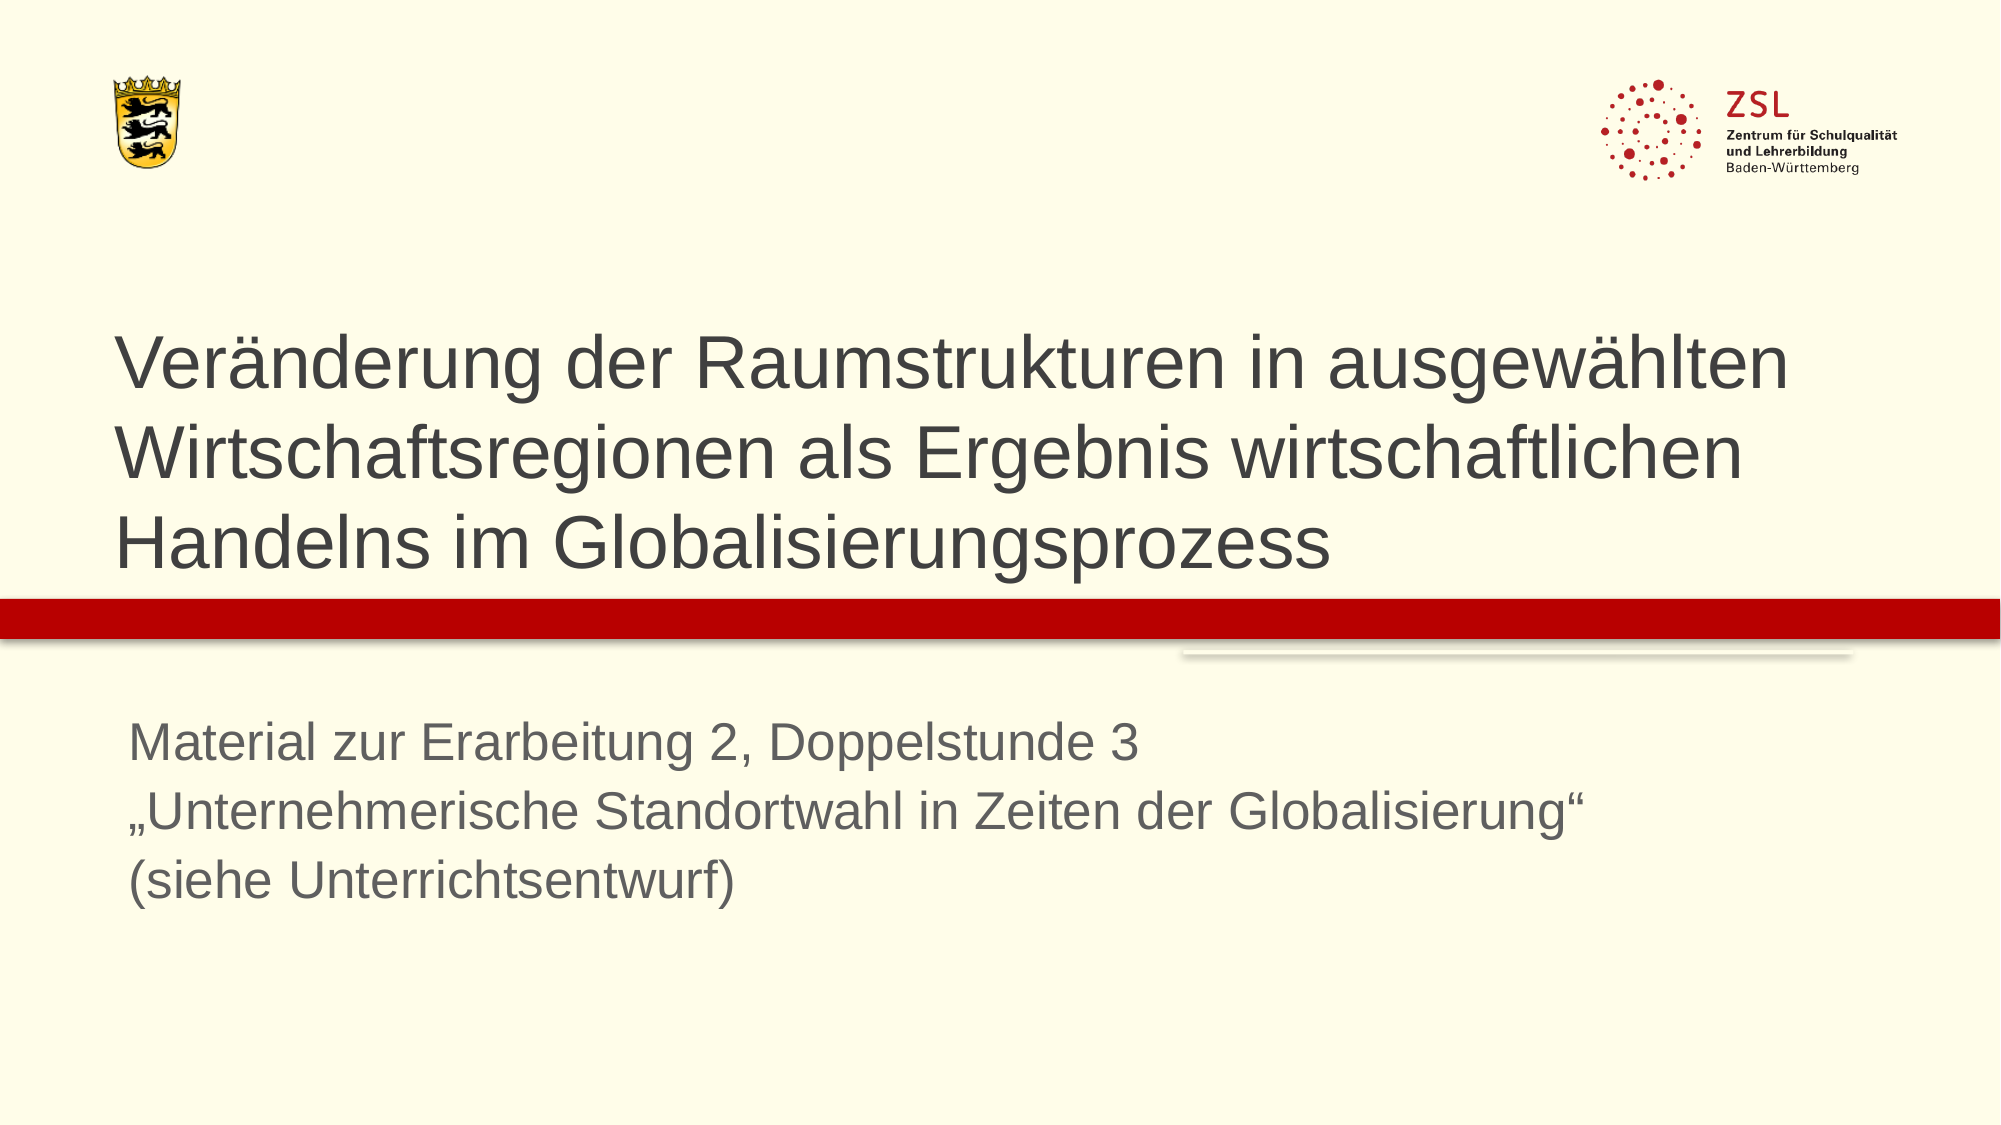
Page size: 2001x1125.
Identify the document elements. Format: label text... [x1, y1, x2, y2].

picture [111, 73, 184, 172]
title Veränderung der Raumstrukturen in ausgewählten Wirtschaftsregionen als Ergebnis wirtschaftlichen Handelns im Globalisierungsprozess [99, 290, 1923, 591]
subtitle Material zur Erarbeitung 2, Doppelstunde 3 „Unternehmerische Standortwahl in Zeiten der Globalisierung“ (siehe Unterrichtsentwurf) [104, 639, 1880, 918]
